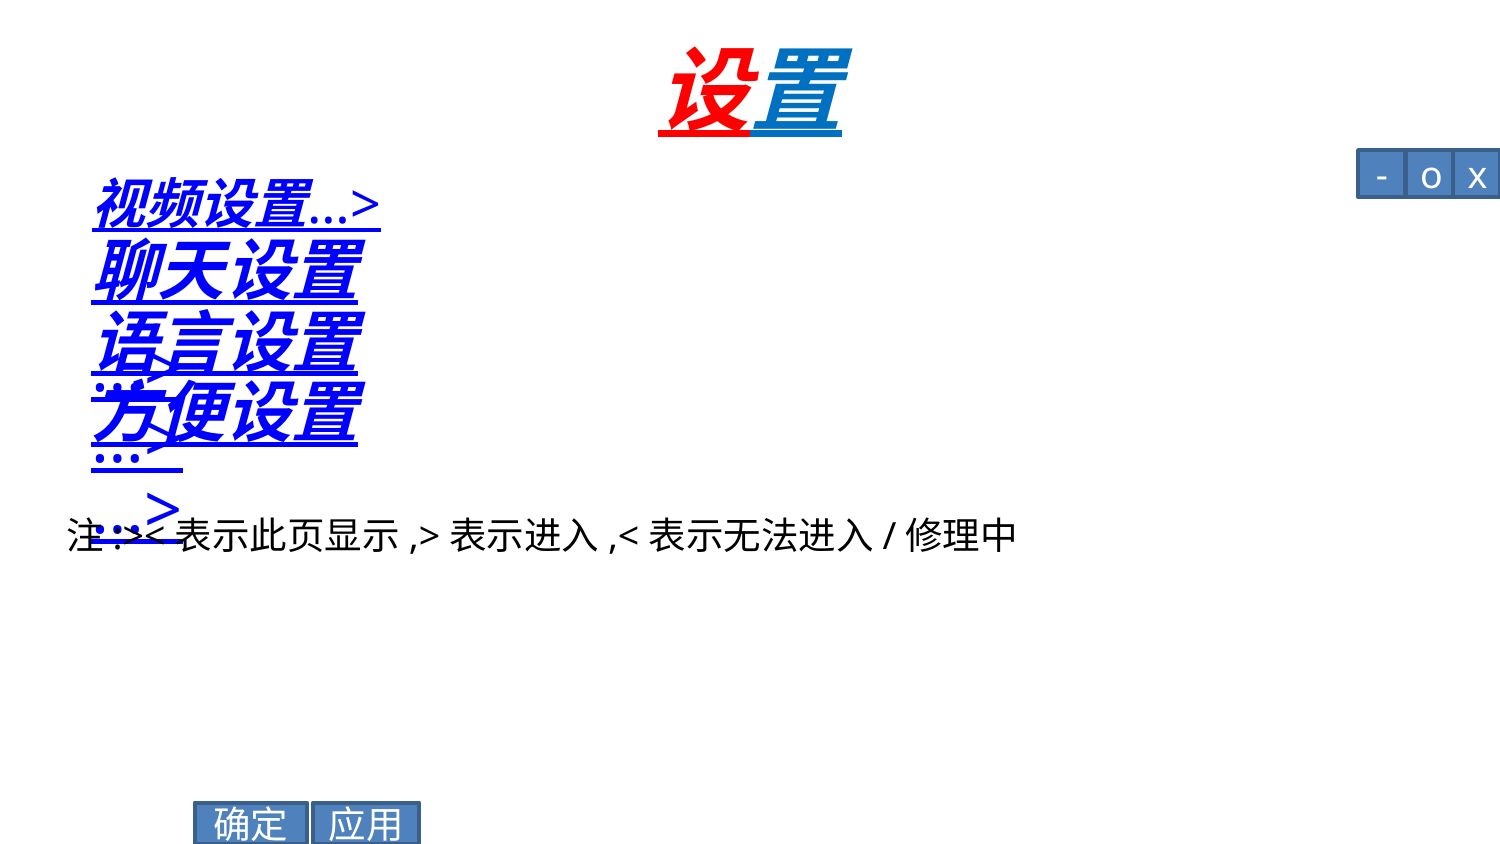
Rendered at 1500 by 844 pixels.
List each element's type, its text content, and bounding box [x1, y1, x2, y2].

text_box 方便设置…> [76, 495, 455, 504]
text_box 应用 [311, 801, 421, 844]
text_box x [1451, 148, 1500, 199]
text_box 注:><表示此页显示,>表示进入,<表示无法进入/修理中 [51, 504, 1033, 565]
text_box 语言设置…> [76, 291, 455, 495]
title 设置 [0, 0, 1500, 174]
text_box o [1403, 148, 1451, 199]
text_box 聊天设置…> [76, 257, 455, 291]
text_box - [1356, 148, 1403, 199]
text_box [76, 161, 455, 257]
text_box 确定 [193, 801, 309, 844]
